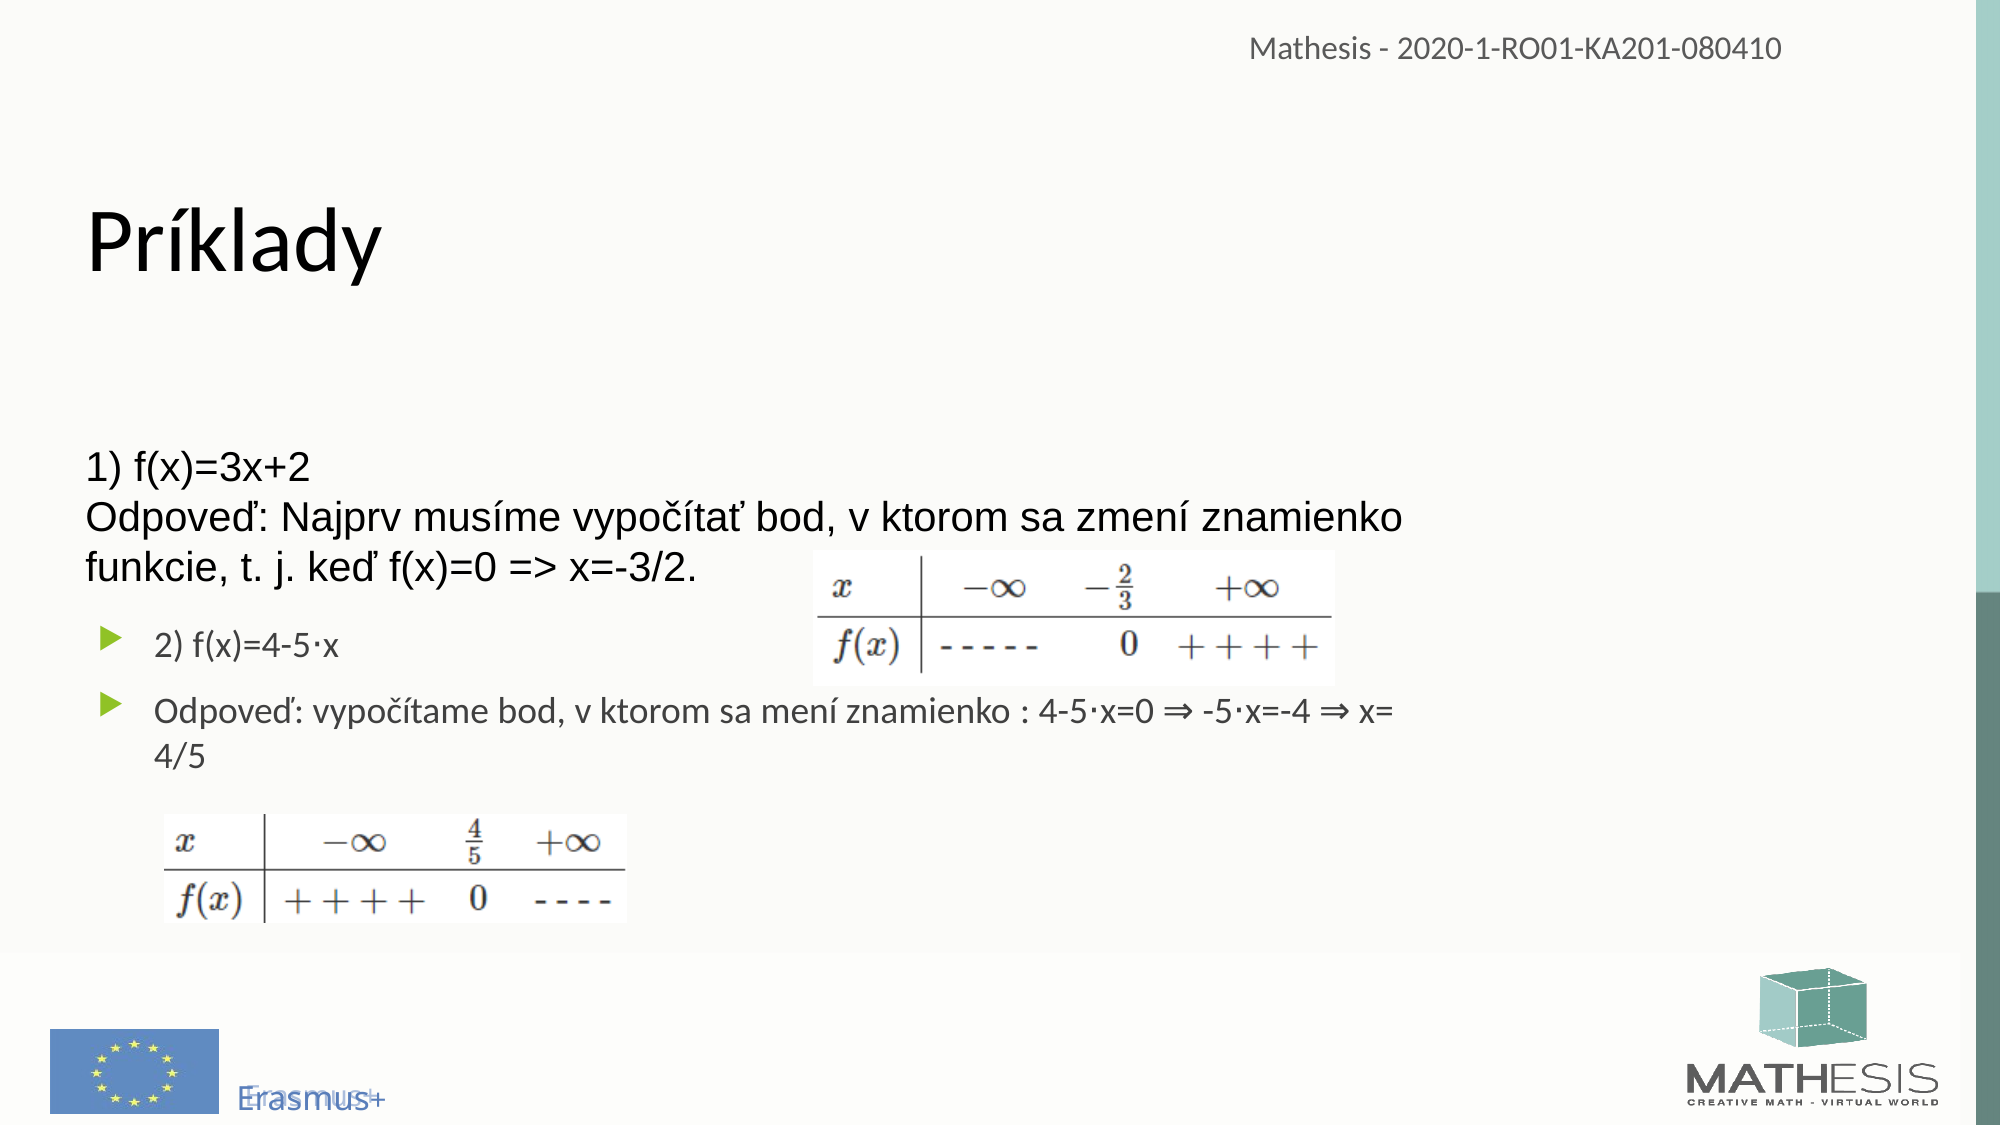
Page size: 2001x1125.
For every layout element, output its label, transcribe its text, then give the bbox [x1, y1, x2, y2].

text_box Δ>0 [50, 1029, 219, 1114]
text_box Δ>0 [1664, 928, 1961, 1125]
subtitle 1) f(x)=3x+2 Odpoveď: Najprv musíme vypočítať bod, v ktorom sa zmení znamienko funkcie, t. j. keď f(x)=0 => x=-3/2. [70, 432, 1471, 721]
text_box Δ>0 [1976, 0, 2000, 1125]
title Príklady [71, 172, 1772, 414]
text_box 2) f(x)=4-5⋅x Odpoveď: vypočítame bod, v ktorom sa mení znamienko : 4-5⋅x=0 ⇒ -5⋅x=-4 ⇒ x= 4/5 [82, 612, 1428, 783]
picture [812, 550, 1336, 686]
picture [163, 814, 627, 923]
